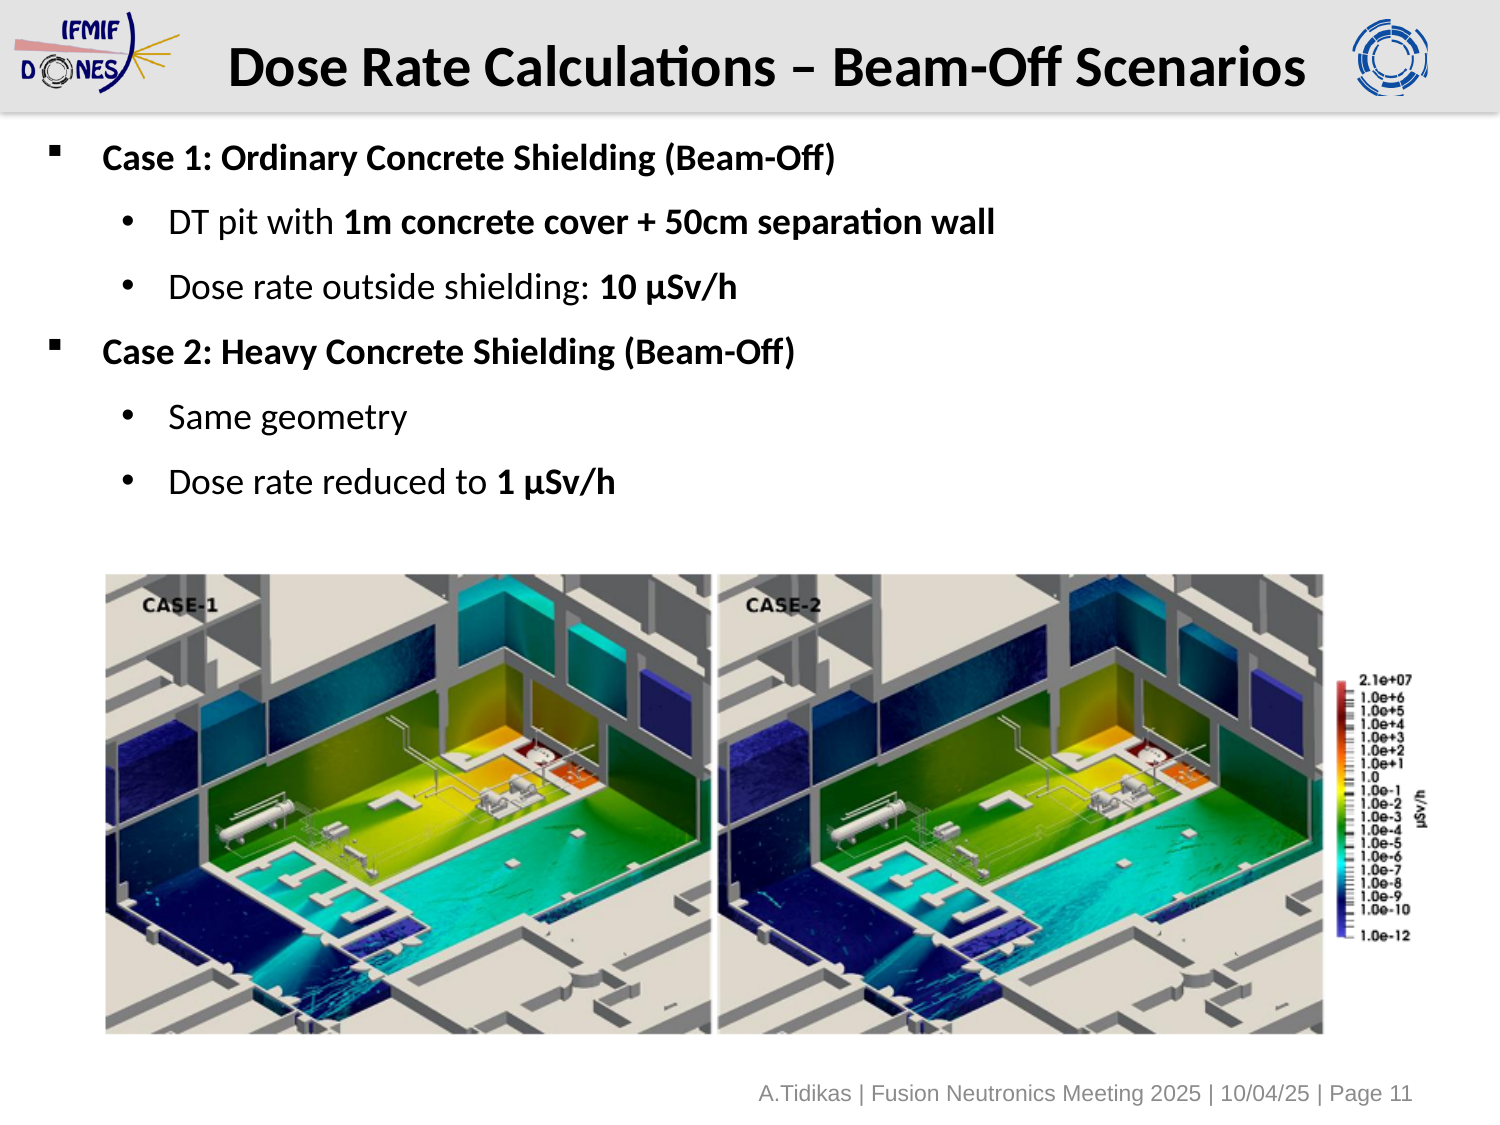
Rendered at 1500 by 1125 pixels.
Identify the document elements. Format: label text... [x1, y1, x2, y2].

footer A.Tidikas | Fusion Neutronics Meeting 2025 | 10/04/25 | Page 11 [76, 1070, 1429, 1115]
picture [98, 562, 1437, 1051]
title Dose Rate Calculations – Beam-Off Scenarios [206, 26, 1329, 102]
picture [5, 7, 180, 102]
text_box Case 1: Ordinary Concrete Shielding (Beam-Off) DT pit with 1m concrete cover + 50cm separation wall Dose rate outside shielding: 10 μSv/h Case 2: Heavy Concrete Shielding (Beam-Off) Same geometry Dose rate reduced to 1 μSv/h [31, 122, 1384, 510]
